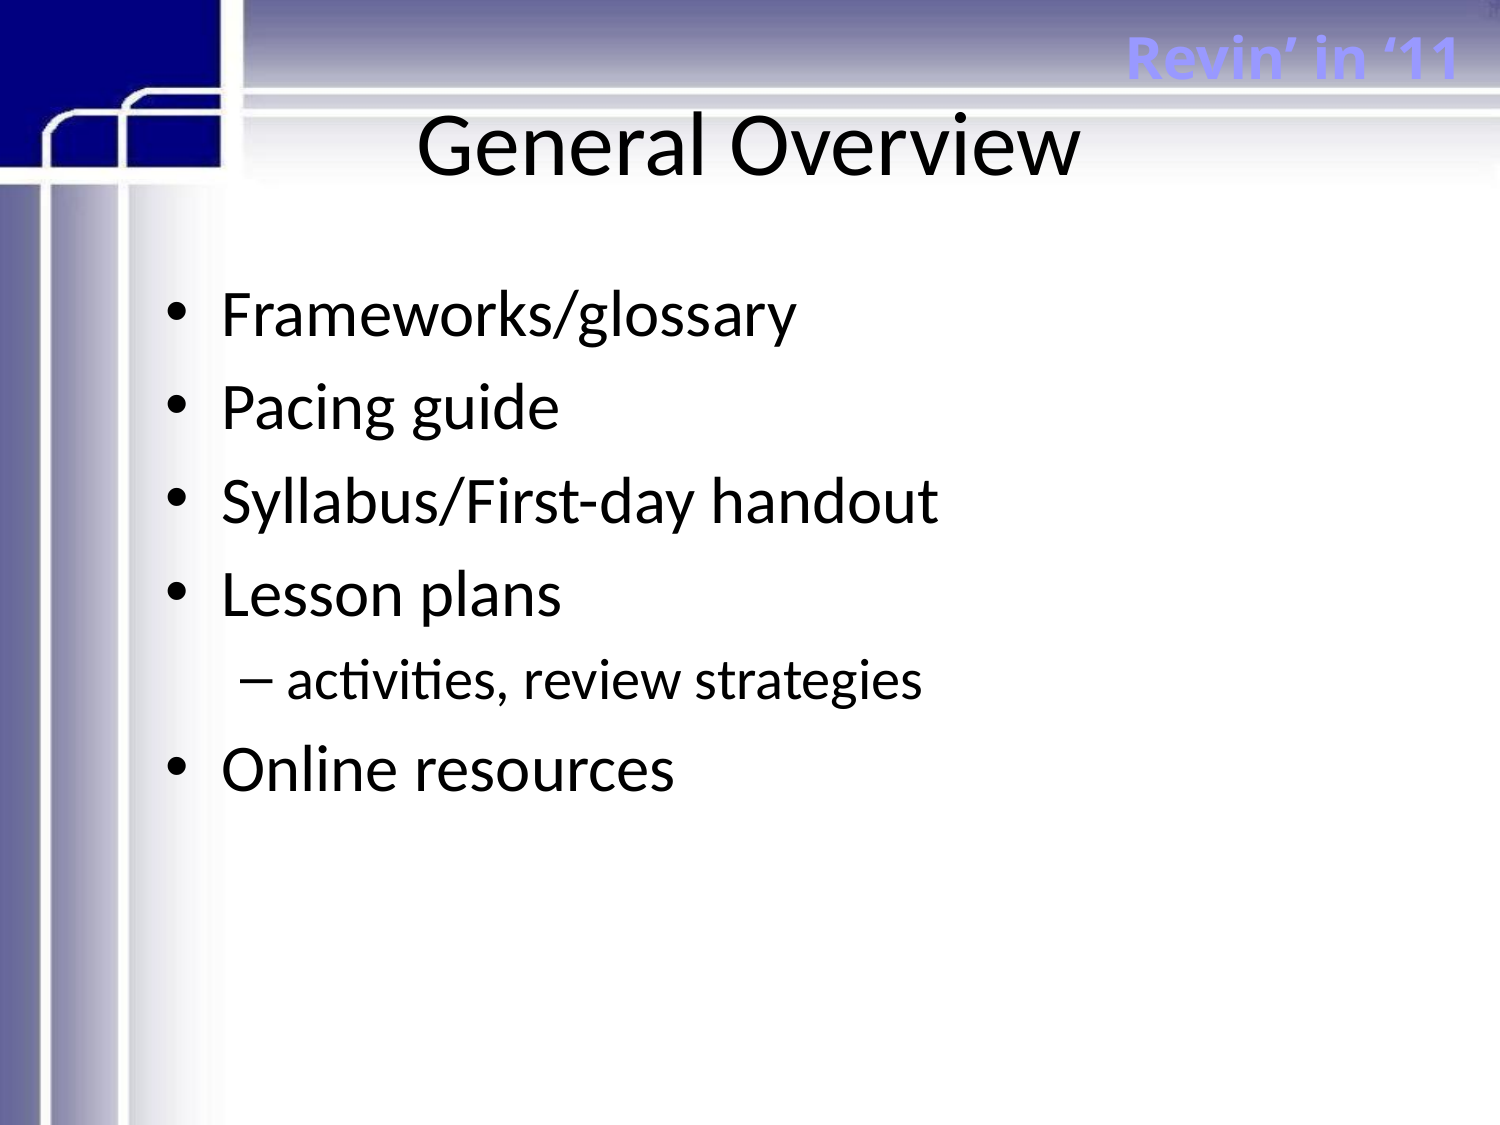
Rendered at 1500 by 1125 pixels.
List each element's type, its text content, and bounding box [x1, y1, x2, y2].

picture [0, 0, 1500, 1125]
title General Overview [75, 45, 1425, 233]
list Frameworks/glossary Pacing guide Syllabus/First-day handout Lesson plans activities, review strategies Online resources [150, 262, 1500, 1005]
